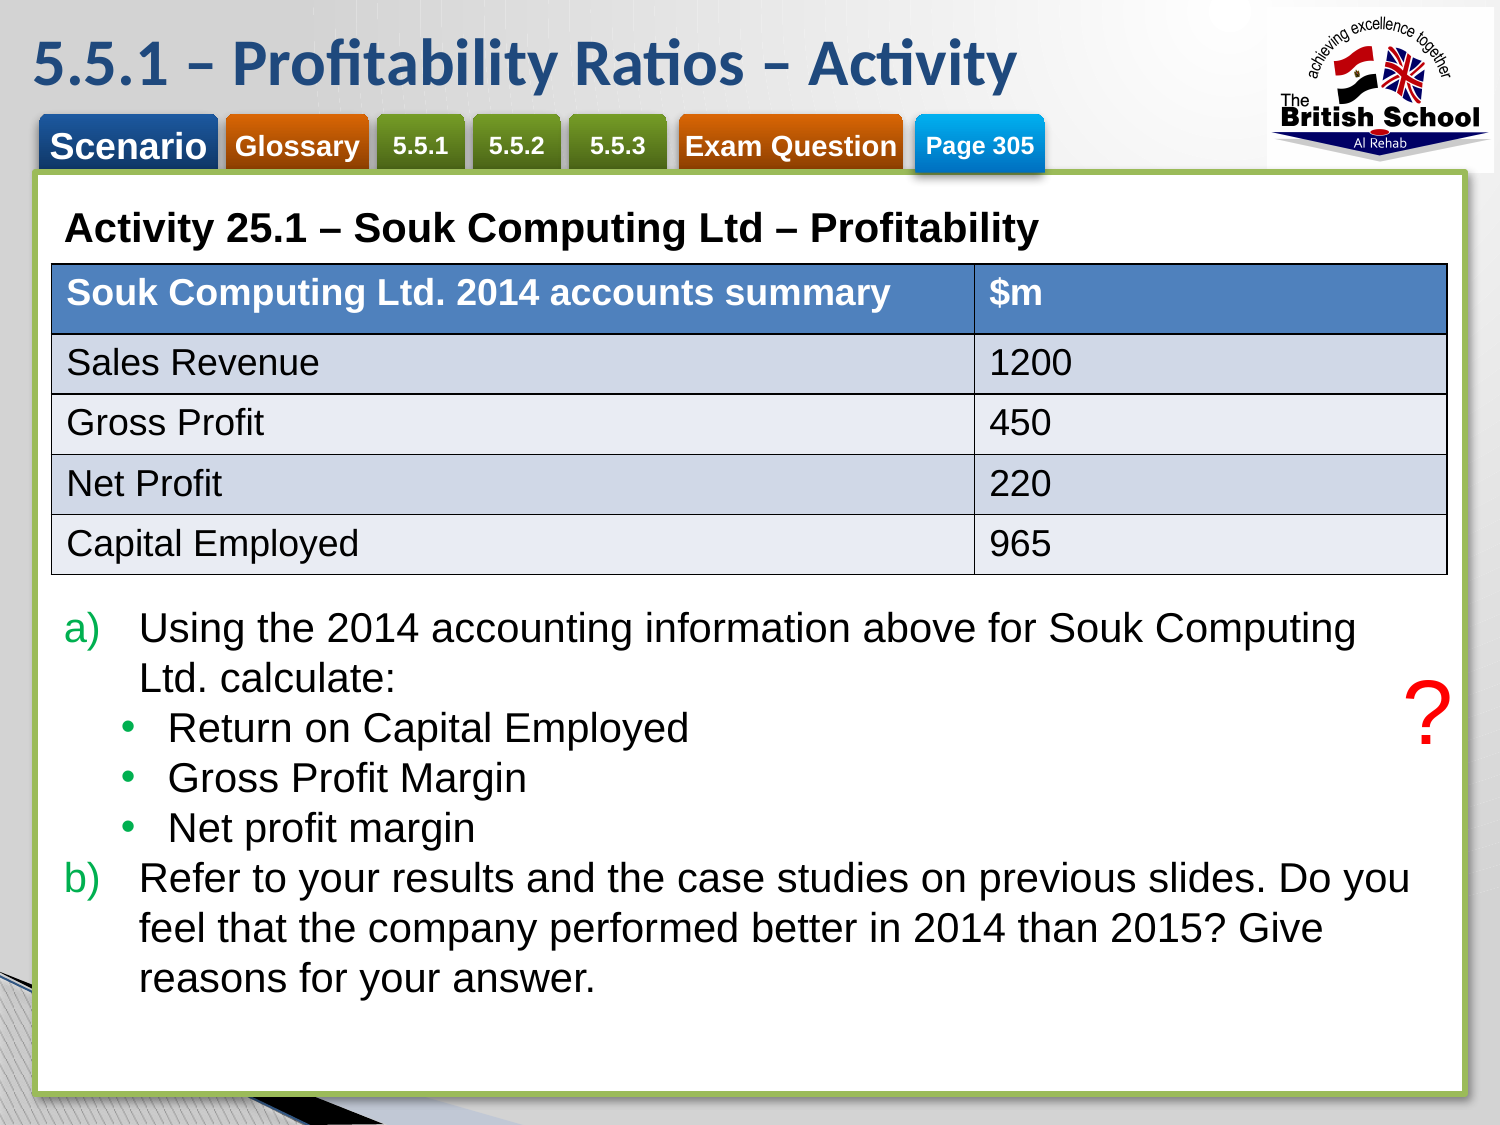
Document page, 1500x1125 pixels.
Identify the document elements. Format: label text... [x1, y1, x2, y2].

table_cell 450 [975, 395, 1446, 454]
table_header $m [975, 265, 1446, 333]
text_box Activity 25.1 – Souk Computing Ltd – Profitability Using the 2014 accounting information above for Souk Computing Ltd. calculate: Return on Capital Employed Gross Profit Margin Net profit margin Refer to your results and the case studies on previous slides. Do you feel that the company performed better in 2014 than 2015? Give reasons for your answer. [49, 193, 1447, 1009]
table_cell 220 [975, 455, 1446, 514]
table_header Souk Computing Ltd. 2014 accounts summary [52, 265, 974, 333]
table_cell Net Profit [52, 455, 974, 514]
picture [281, 1114, 303, 1125]
title 5.5.1 – Profitability Ratios – Activity [17, 7, 1270, 110]
text_box ? [1387, 645, 1447, 770]
table_cell Sales Revenue [52, 335, 974, 393]
picture [1267, 7, 1495, 173]
table_cell 1200 [975, 335, 1446, 393]
text_box Page 305 [915, 114, 1046, 173]
table_cell 965 [975, 515, 1446, 574]
table_cell Capital Employed [52, 515, 974, 574]
table_cell Gross Profit [52, 395, 974, 454]
